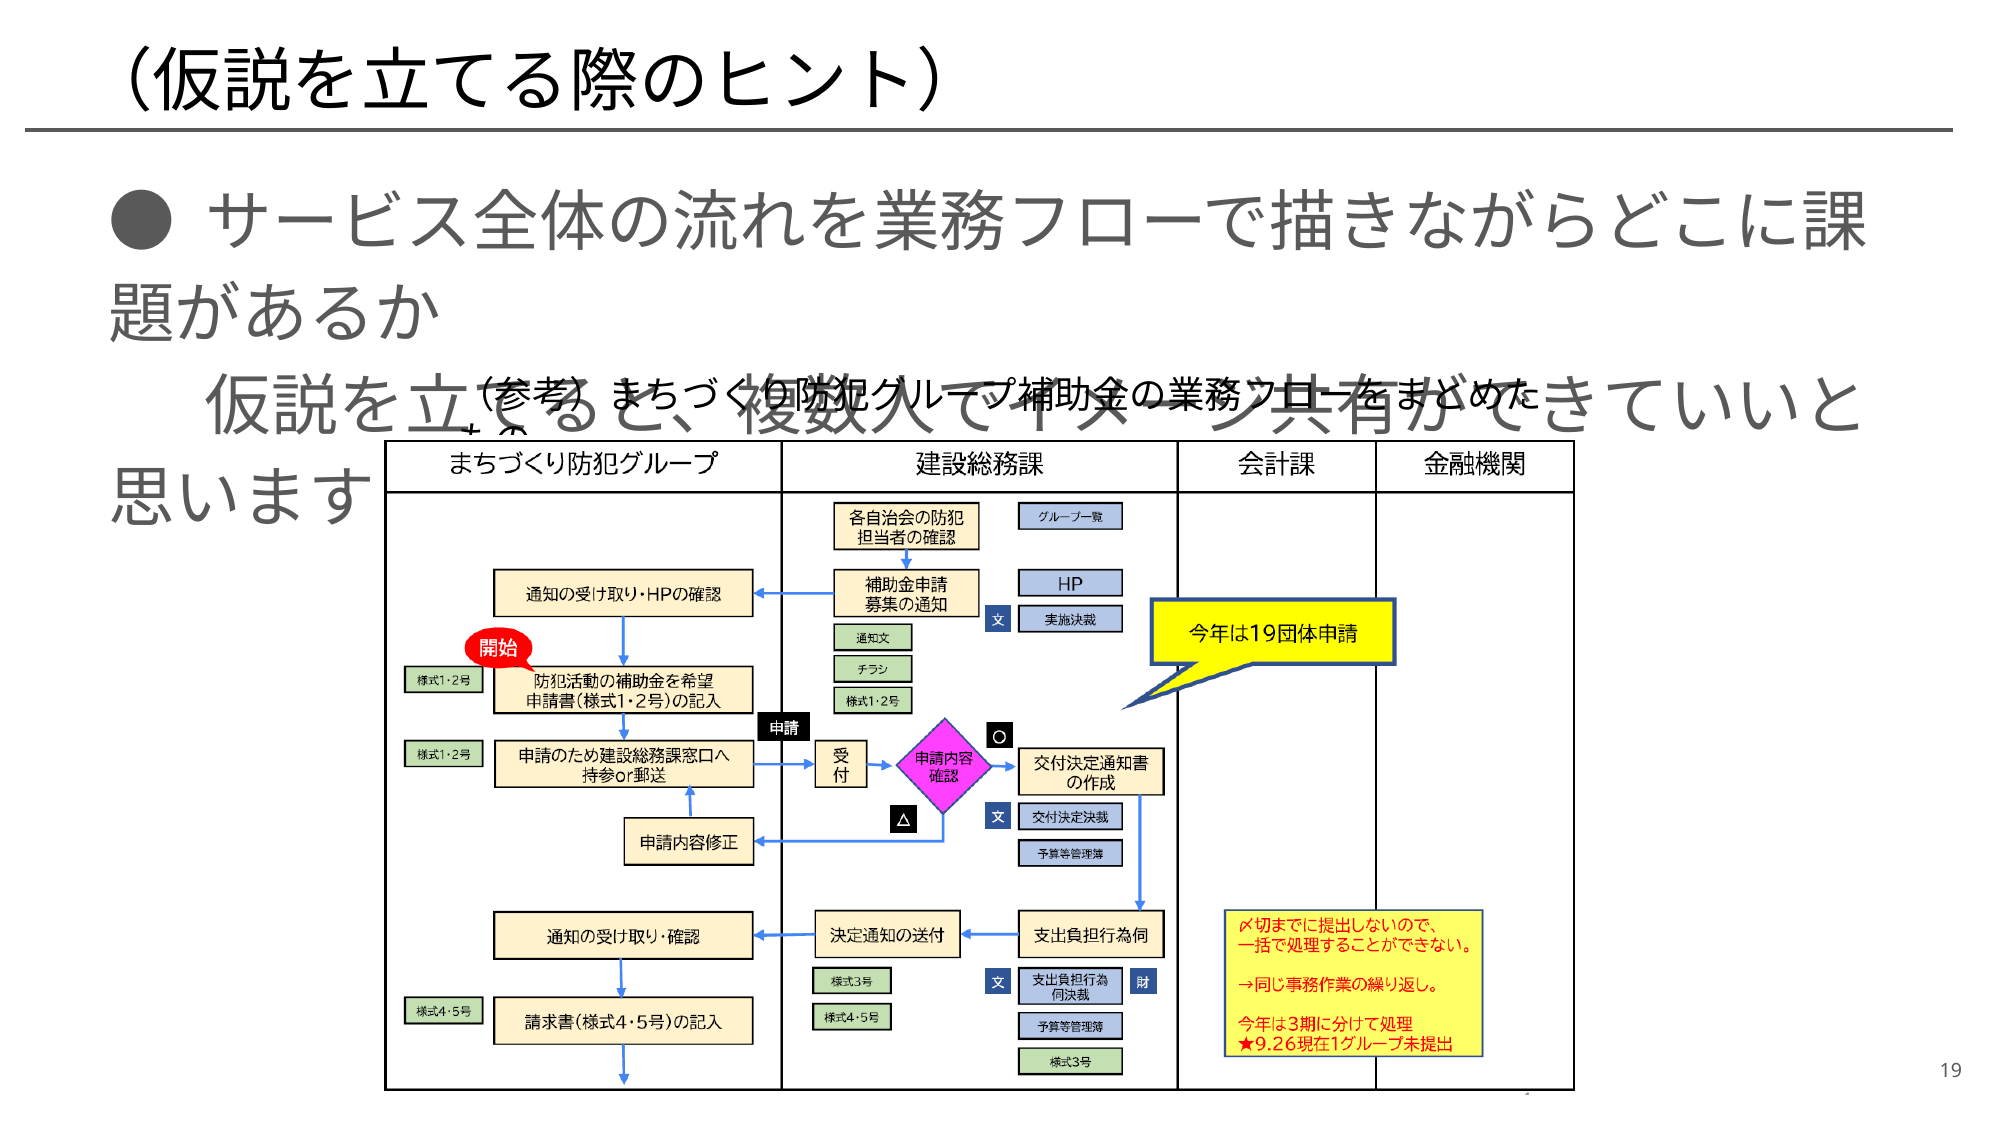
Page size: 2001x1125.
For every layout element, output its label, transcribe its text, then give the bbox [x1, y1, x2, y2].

slide_number 19 [1857, 1027, 1977, 1114]
picture [380, 434, 1580, 1095]
title （仮説を立てる際のヒント） [68, 21, 1764, 136]
list ● サービス全体の流れを業務フローで描きながらどこに課題があるか 仮説を立てると、複数人でイメージ共有ができていいと思います [68, 152, 1932, 900]
text_box （参考）まちづくり防犯グループ補助金の業務フローをまとめたもの [442, 363, 1558, 433]
